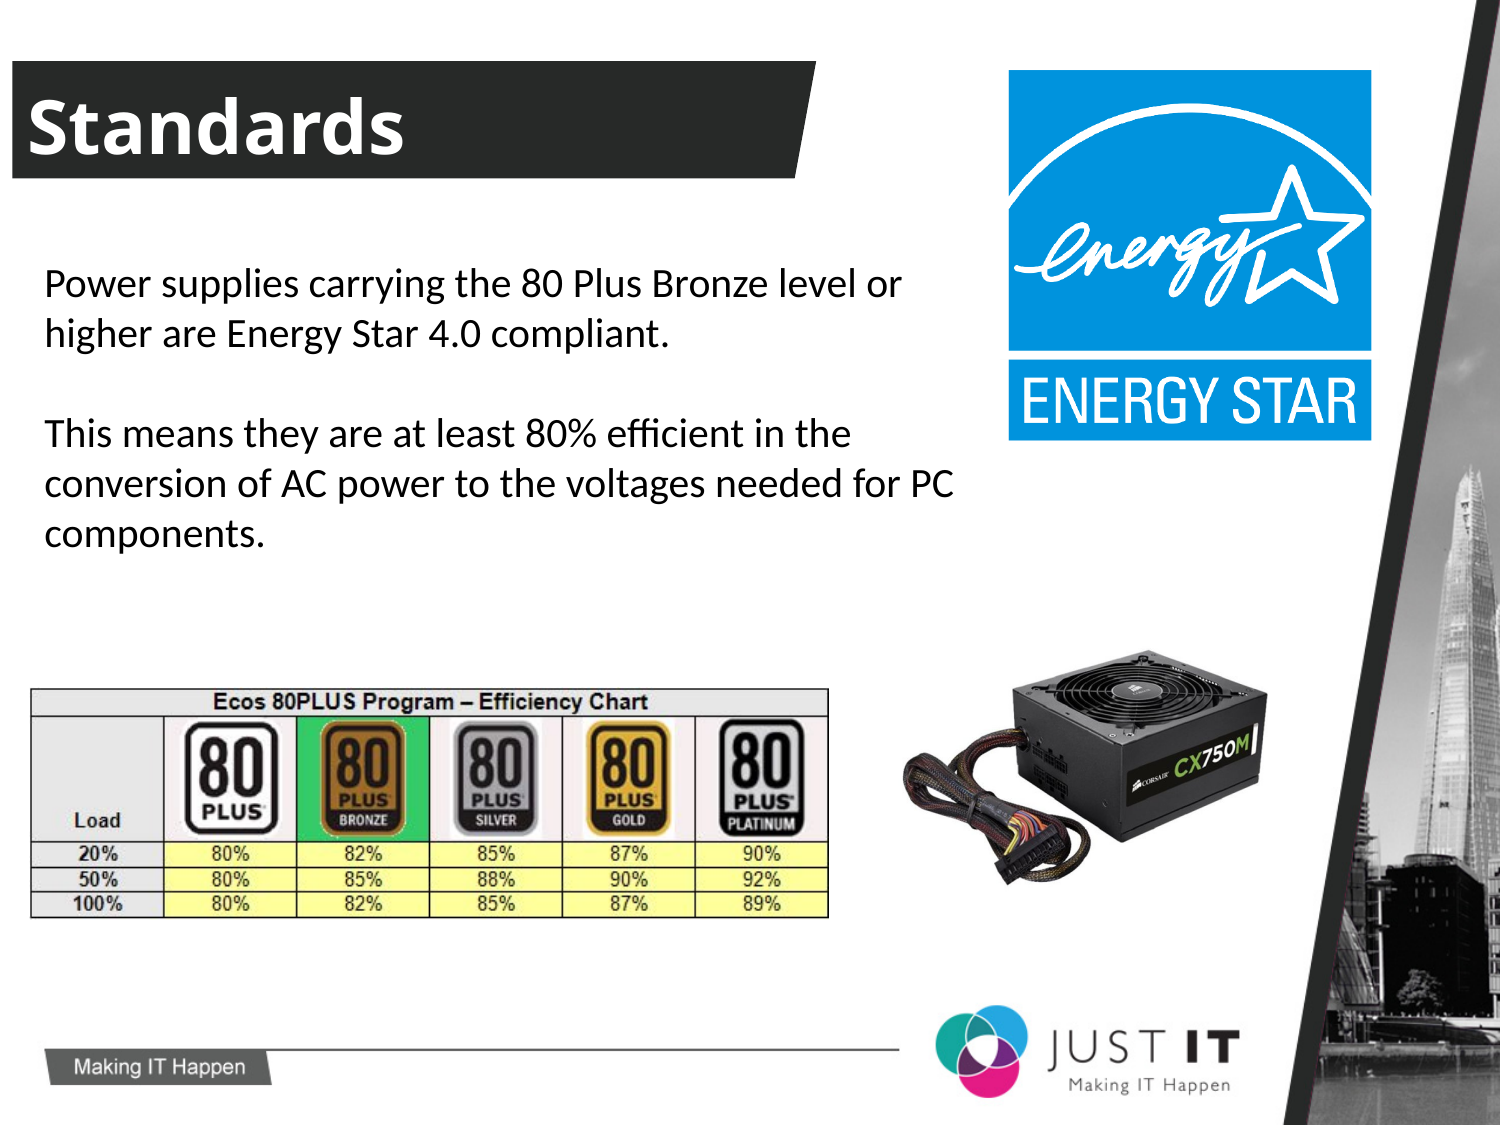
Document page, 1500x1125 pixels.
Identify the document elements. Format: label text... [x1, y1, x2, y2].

text_box Standards [12, 61, 927, 179]
picture [0, 0, 1500, 1125]
text_box Power supplies carrying the 80 Plus Bronze level or higher are Energy Star 4.0 compliant. This means they are at least 80% efficient in the conversion of AC power to the voltages needed for PC components. [29, 248, 979, 564]
